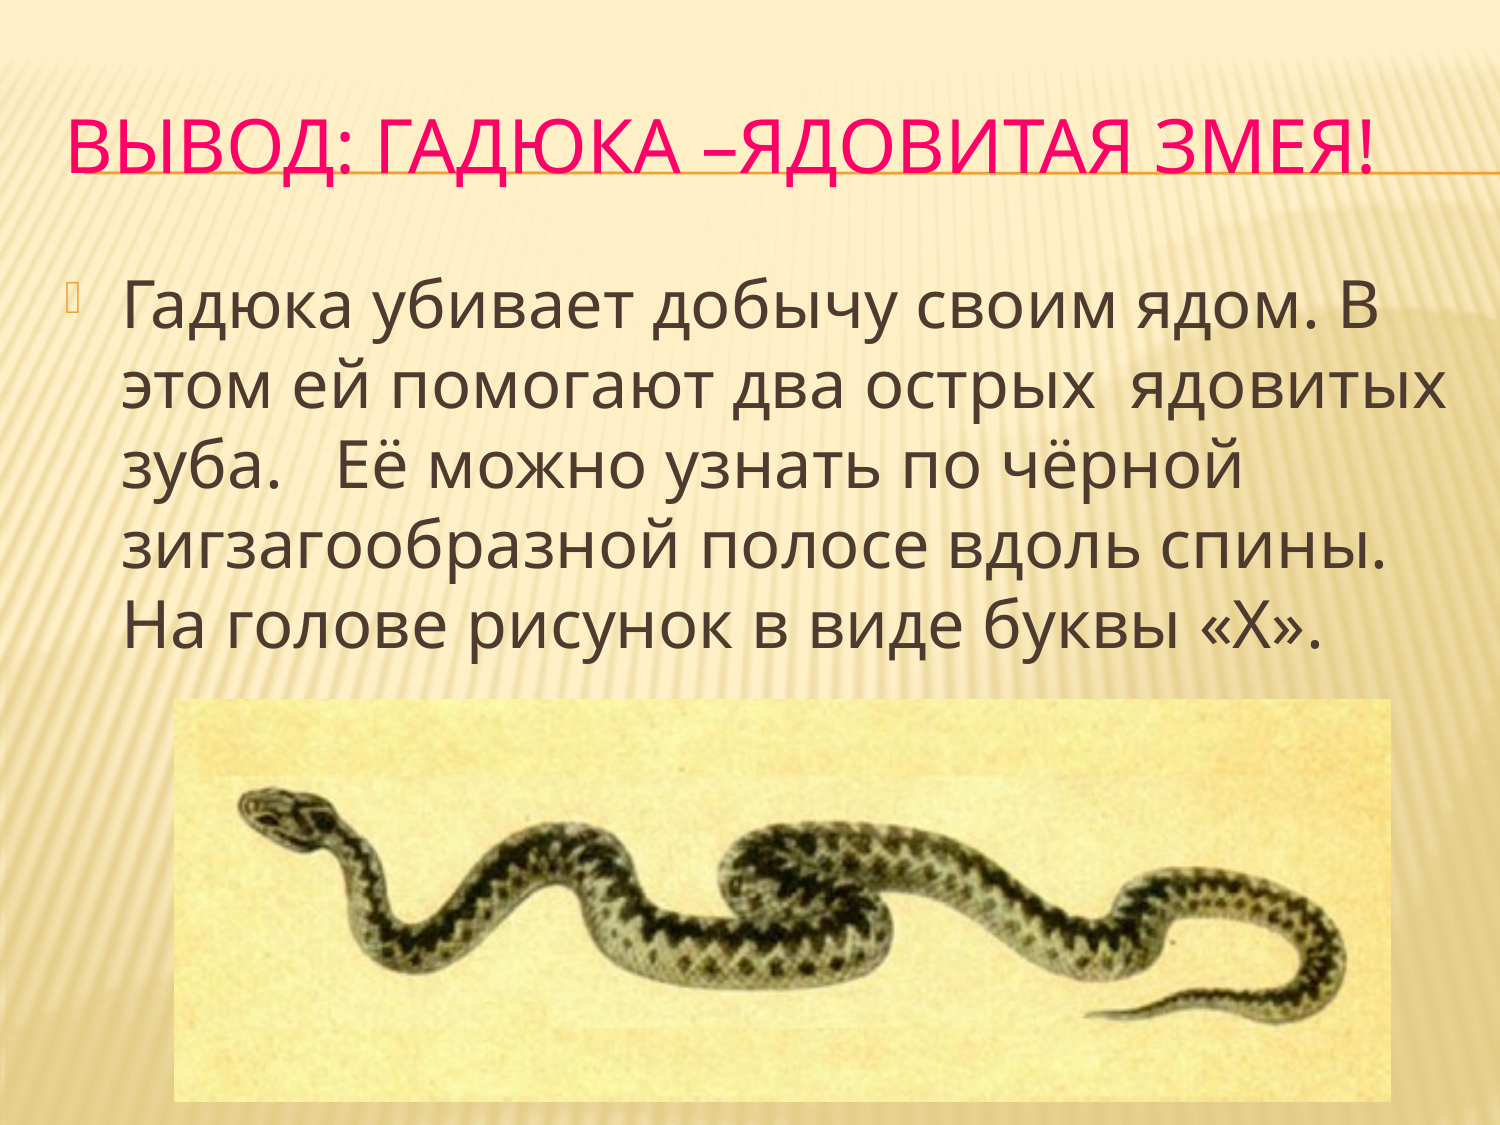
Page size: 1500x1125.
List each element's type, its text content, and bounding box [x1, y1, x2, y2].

title ВЫВОД: ГАДЮКА –ЯДОВИТАЯ ЗМЕЯ! [50, 75, 1475, 213]
picture [174, 699, 1391, 1102]
text_box [274, 690, 455, 697]
list Гадюка убивает добычу своим ядом. В этом ей помогают два острых ядовитых зуба. Её можно узнать по чёрной зигзагообразной полосе вдоль спины. На голове рисунок в виде буквы «Х». [50, 254, 1475, 998]
